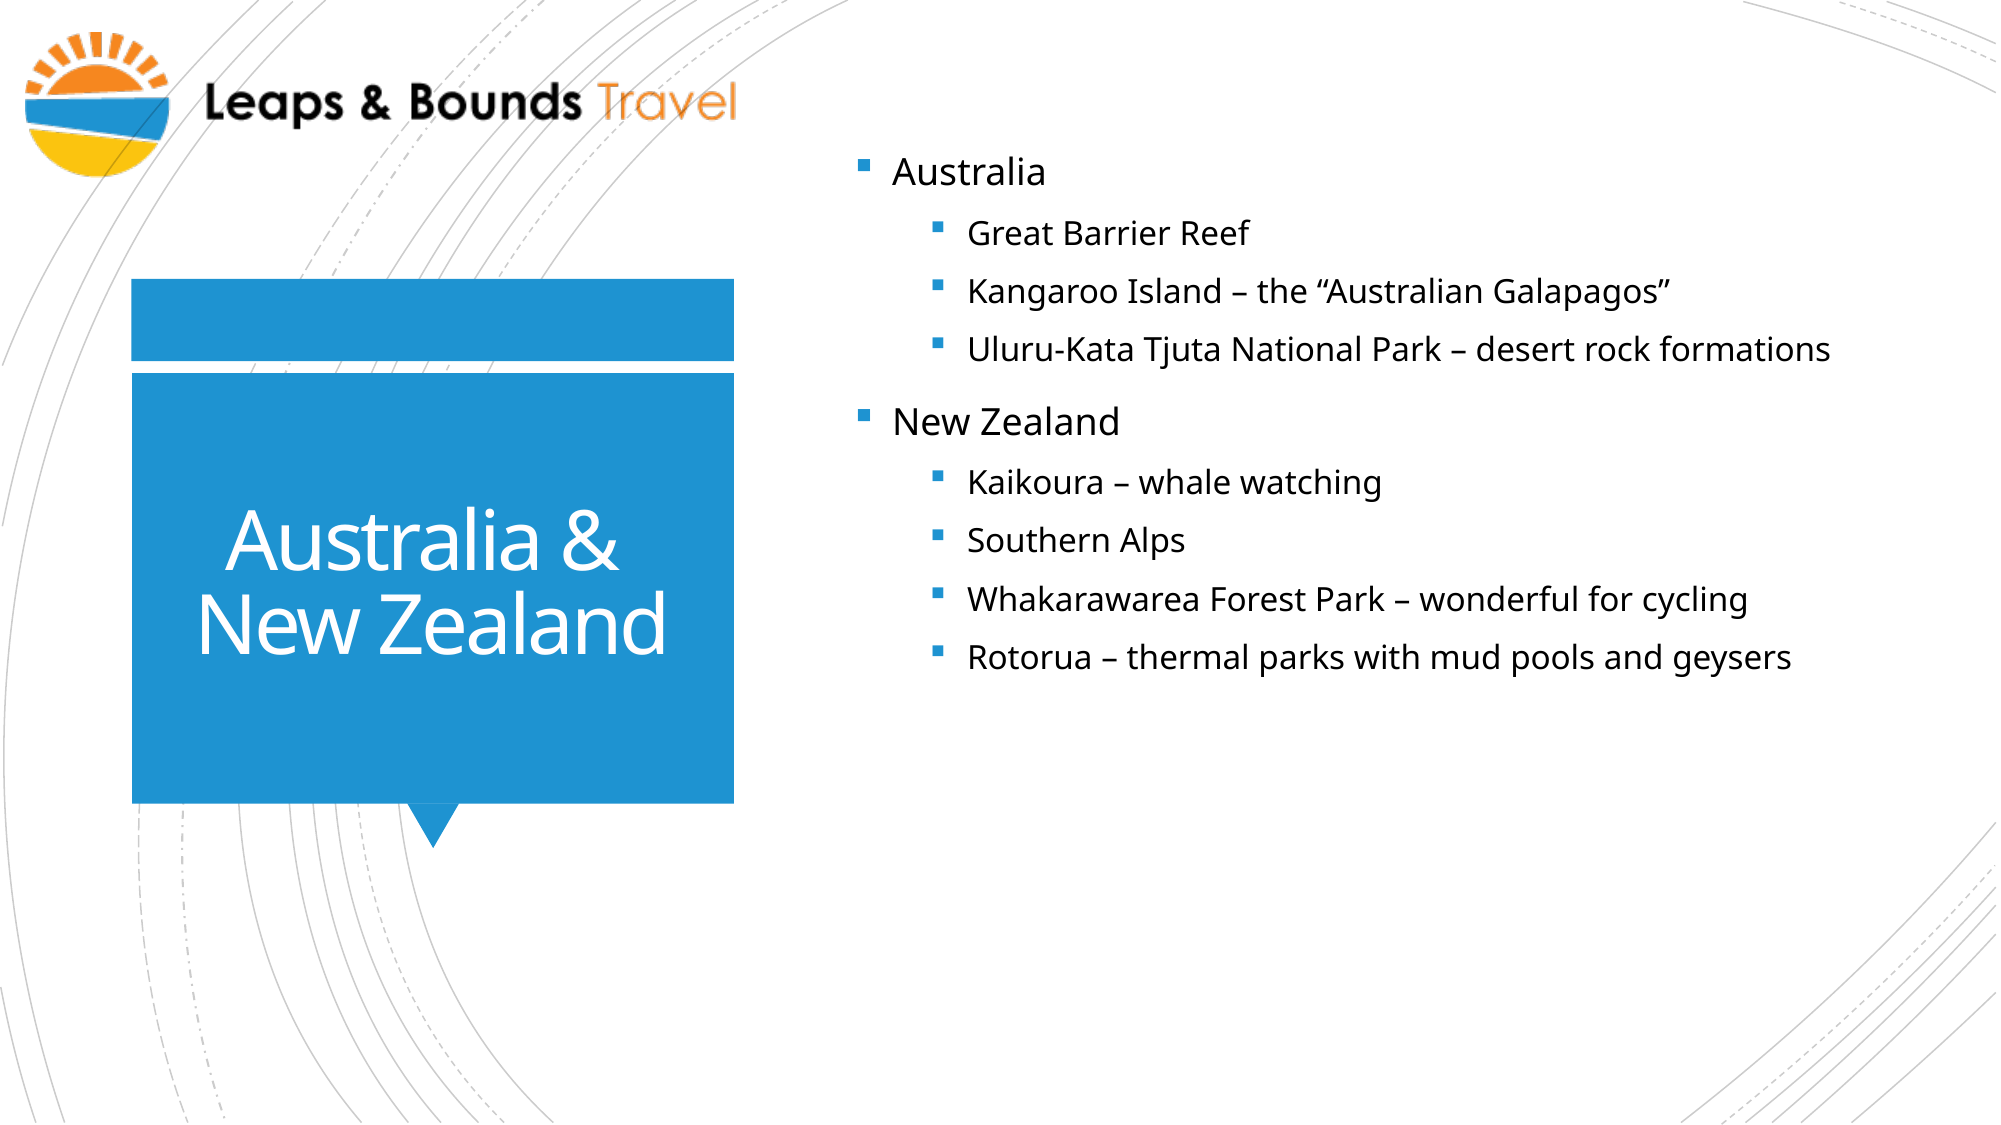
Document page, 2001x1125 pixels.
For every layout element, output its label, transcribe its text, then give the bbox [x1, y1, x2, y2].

list Australia Great Barrier Reef Kangaroo Island – the “Australian Galapagos” Uluru-Kata Tjuta National Park – desert rock formations New Zealand Kaikoura – whale watching Southern Alps Whakarawarea Forest Park – wonderful for cycling Rotorua – thermal parks with mud pools and geysers [839, 131, 1871, 993]
title Australia & New Zealand [145, 385, 720, 789]
picture [25, 32, 753, 178]
